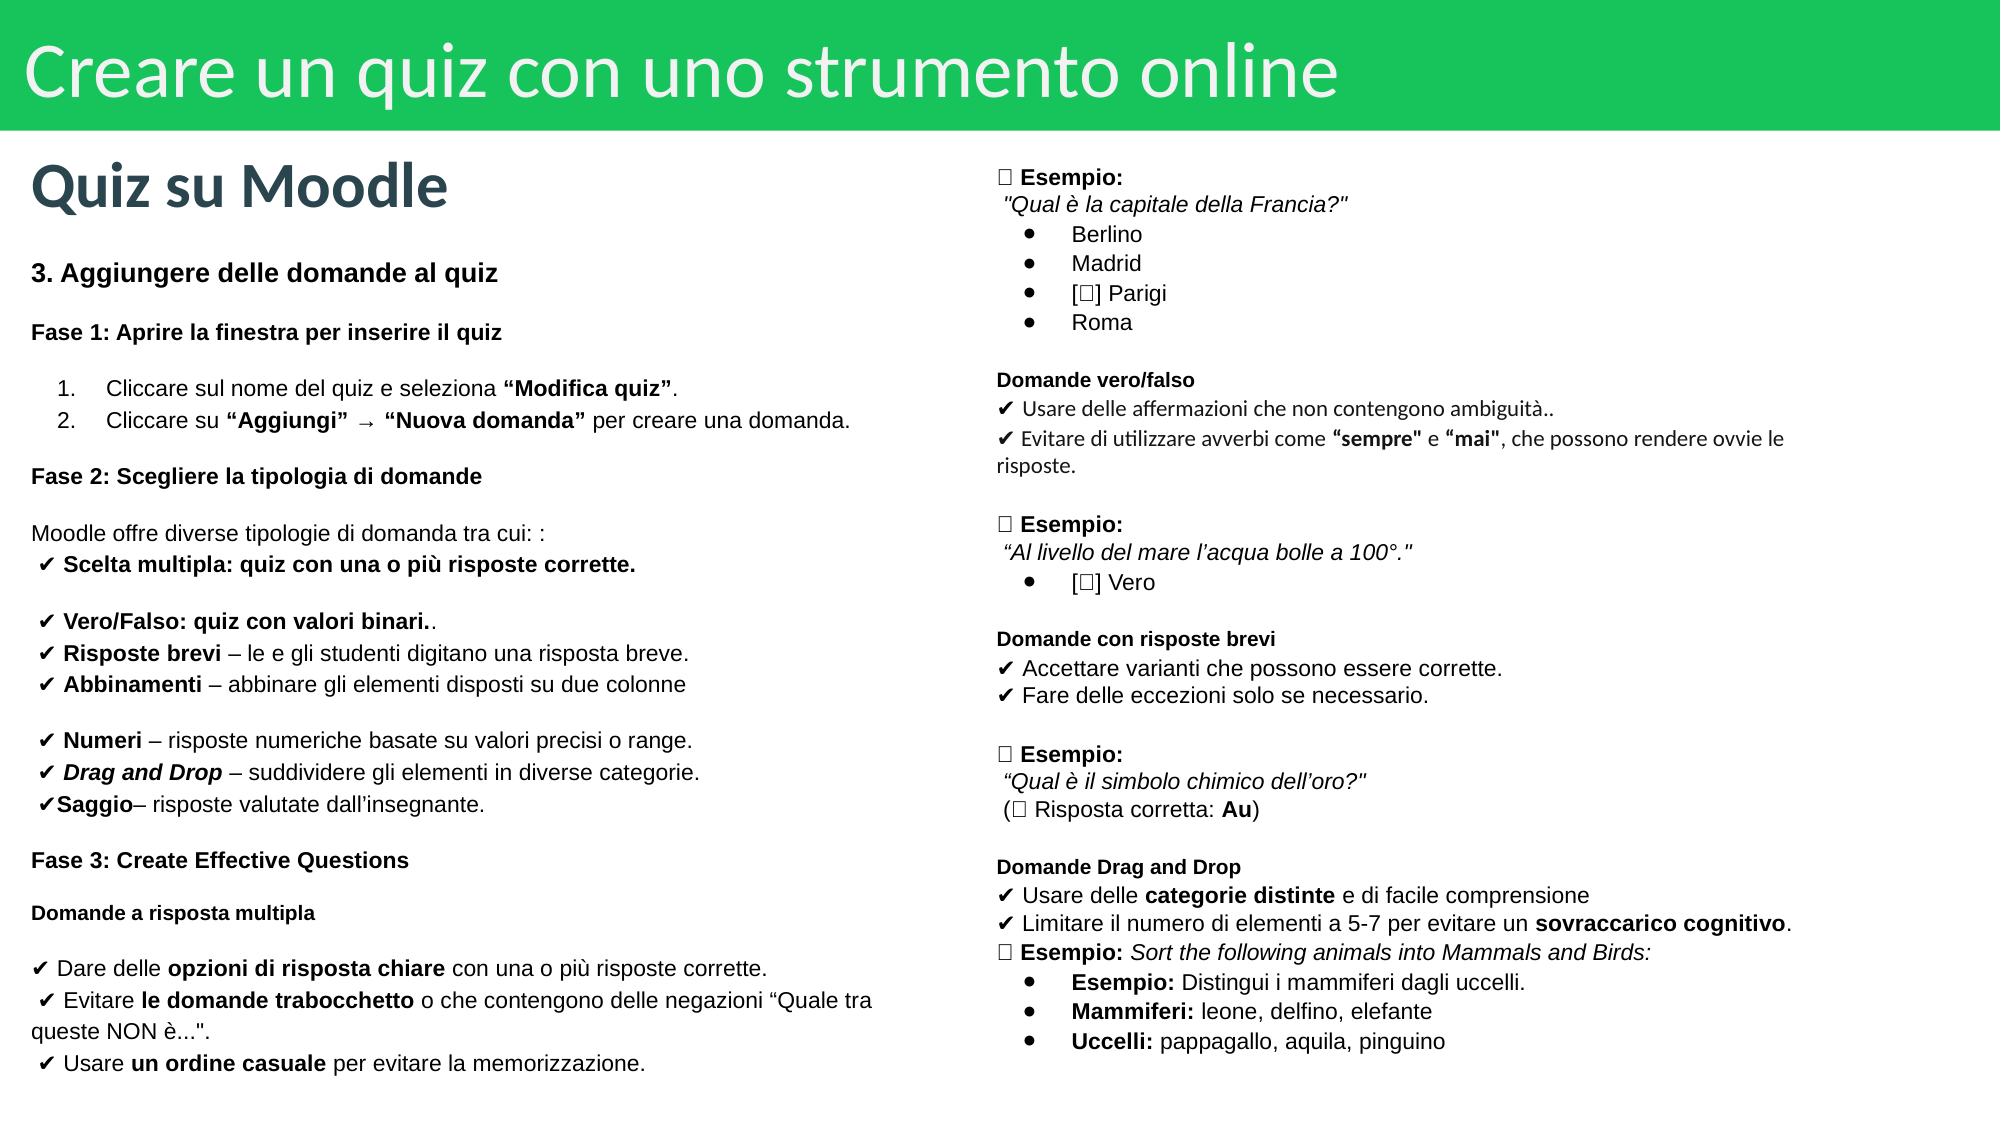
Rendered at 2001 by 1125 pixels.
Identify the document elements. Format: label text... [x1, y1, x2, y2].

list 🔹 Esempio: "Qual è la capitale della Francia?" Berlino Madrid [✅] Parigi Roma Domande vero/falso ✔ Usare delle affermazioni che non contengono ambiguità.. ✔ Evitare di utilizzare avverbi come “sempre" e “mai", che possono rendere ovvie le risposte. 🔹 Esempio: “Al livello del mare l’acqua bolle a 100°." [✅] Vero Domande con risposte brevi ✔ Accettare varianti che possono essere corrette. ✔ Fare delle eccezioni solo se necessario. 🔹 Esempio: “Qual è il simbolo chimico dell’oro?" (✅ Risposta corretta: Au) Domande Drag and Drop ✔ Usare delle categorie distinte e di facile comprensione ✔ Limitare il numero di elementi a 5-7 per evitare un sovraccarico cognitivo. 🔹 Esempio: Sort the following animals into Mammals and Birds: Esempio: Distingui i mammiferi dagli uccelli. Mammiferi: leone, delfino, elefante Uccelli: pappagallo, aquila, pinguino [981, 154, 1869, 1118]
list Quiz su Moodle 3. Aggiungere delle domande al quiz Fase 1: Aprire la finestra per inserire il quiz Cliccare sul nome del quiz e seleziona “Modifica quiz”. Cliccare su “Aggiungi” → “Nuova domanda” per creare una domanda. Fase 2: Scegliere la tipologia di domande Moodle offre diverse tipologie di domanda tra cui: : ✔ Scelta multipla: quiz con una o più risposte corrette. ✔ Vero/Falso: quiz con valori binari.. ✔ Risposte brevi – le e gli studenti digitano una risposta breve. ✔ Abbinamenti – abbinare gli elementi disposti su due colonne ✔ Numeri – risposte numeriche basate su valori precisi o range. ✔ Drag and Drop – suddividere gli elementi in diverse categorie. ✔Saggio– risposte valutate dall’insegnante. Fase 3: Create Effective Questions Domande a risposta multipla ✔ Dare delle opzioni di risposta chiare con una o più risposte corrette. ✔ Evitare le domande trabocchetto o che contengono delle negazioni “Quale tra queste NON è...". ✔ Usare un ordine casuale per evitare la memorizzazione. [16, 144, 904, 1108]
title Creare un quiz con uno strumento online [16, 13, 1976, 131]
